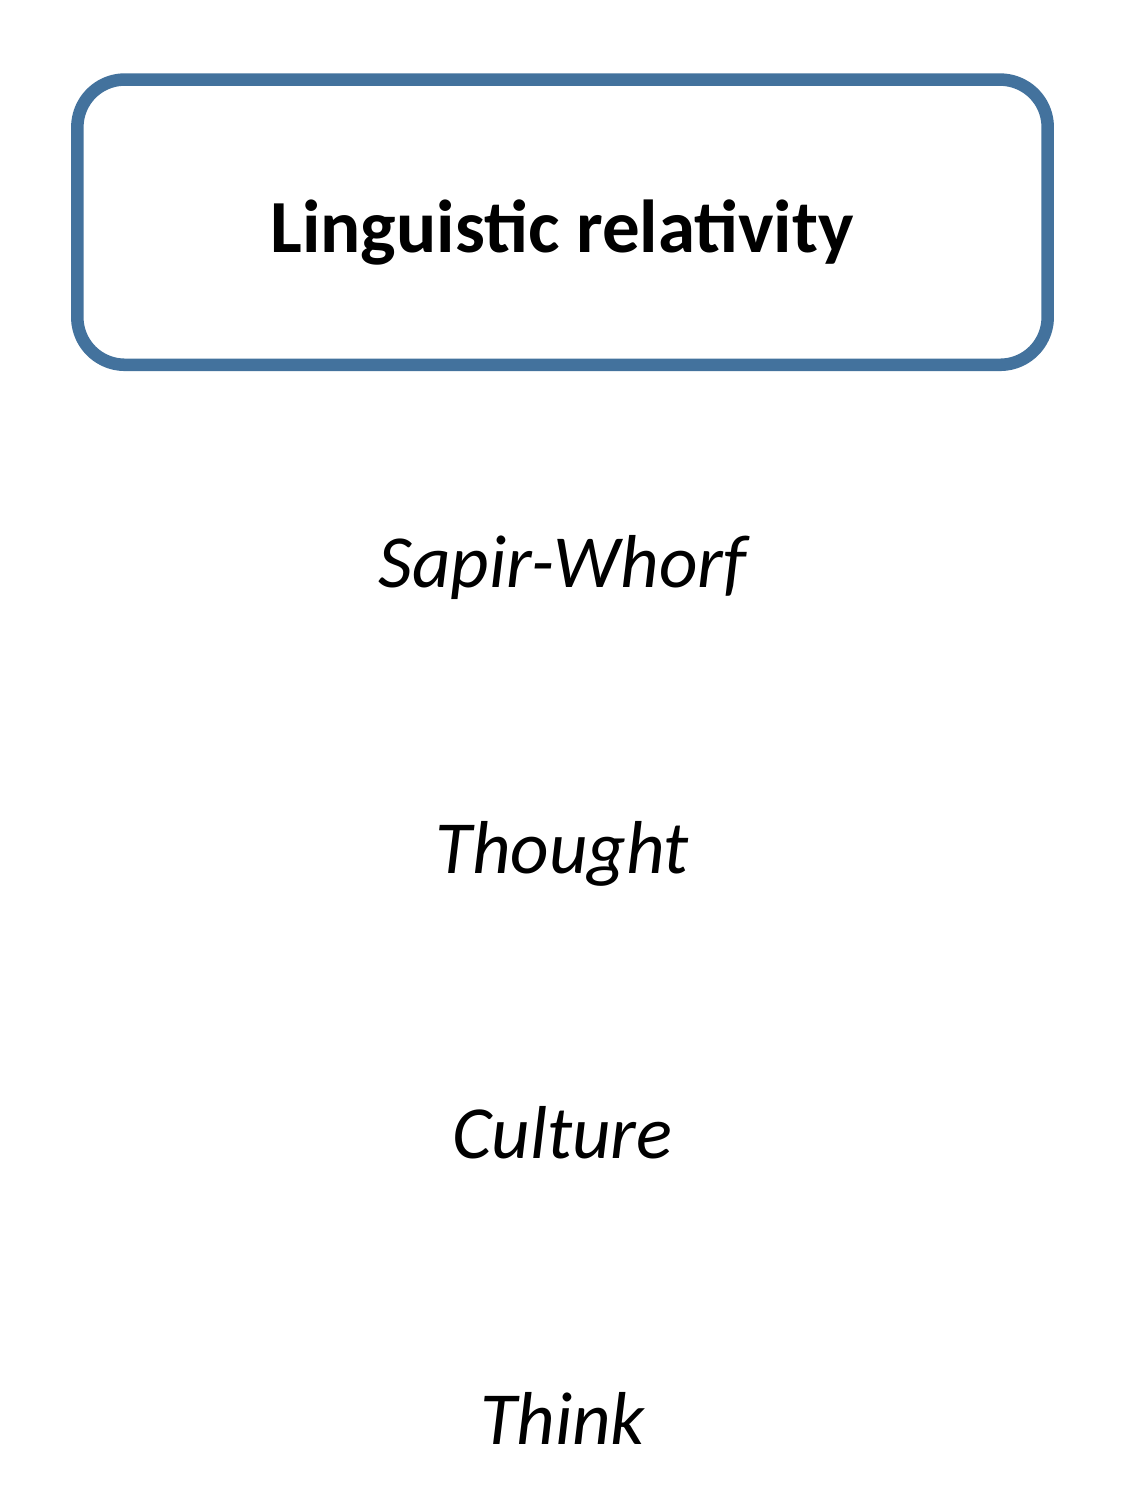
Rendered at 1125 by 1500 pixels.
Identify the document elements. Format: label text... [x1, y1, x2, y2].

list Sapir-Whorf Thought Culture Think [77, 399, 1048, 1352]
text_box Linguistic relativity [76, 78, 1049, 366]
